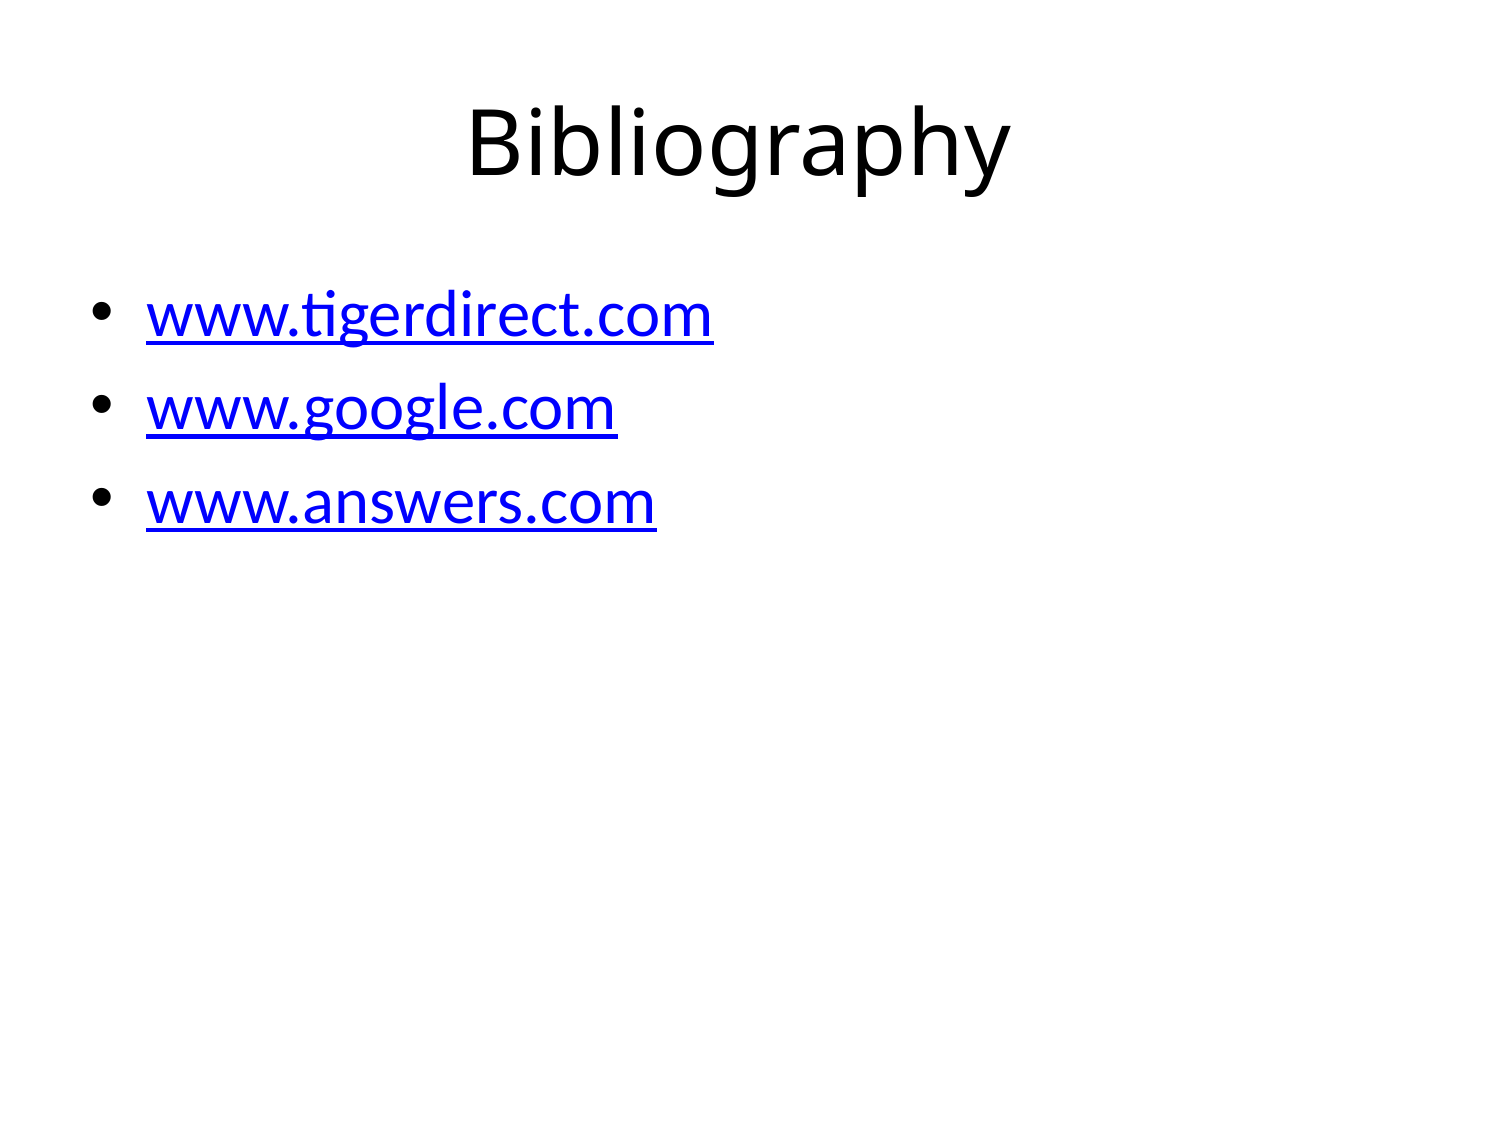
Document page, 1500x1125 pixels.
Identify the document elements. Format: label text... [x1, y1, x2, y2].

title Bibliography [75, 45, 1425, 233]
list www.tigerdirect.com www.google.com www.answers.com [75, 262, 1425, 1005]
